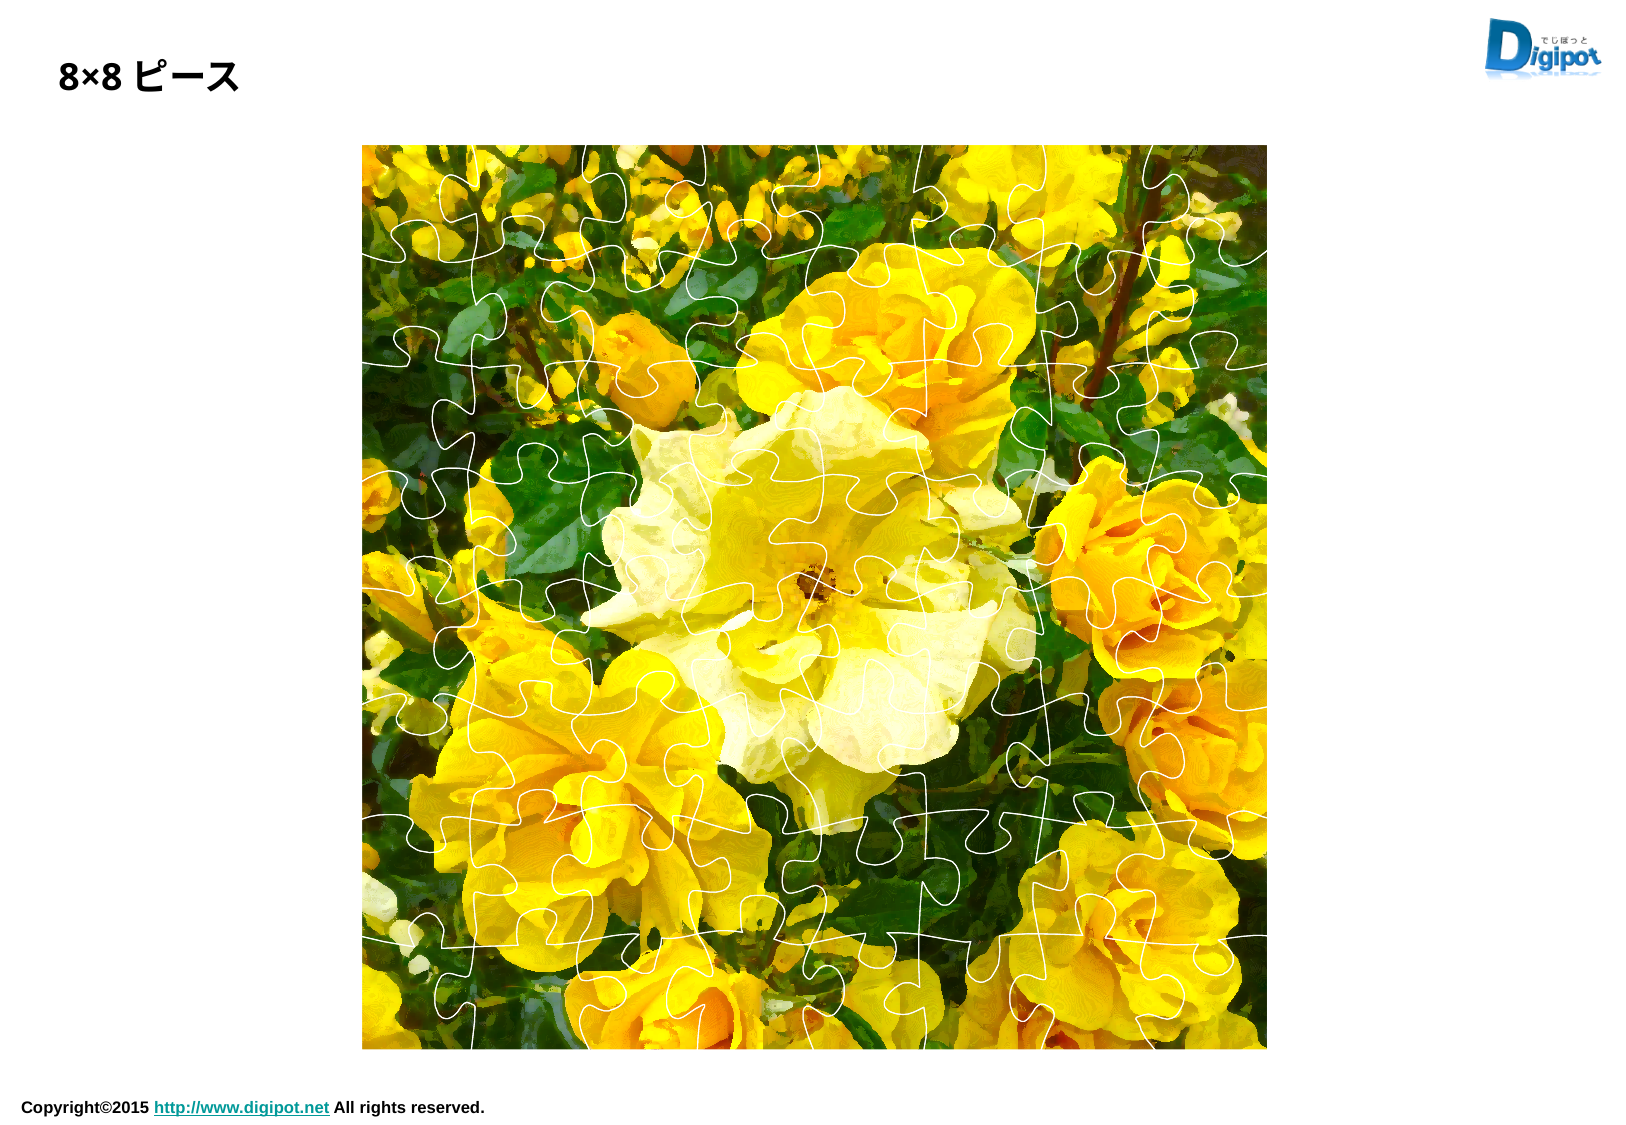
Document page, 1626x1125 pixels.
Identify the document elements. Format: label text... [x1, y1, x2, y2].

picture [361, 144, 1267, 1051]
text_box 8×8ピース [43, 45, 258, 106]
picture [1485, 18, 1602, 82]
